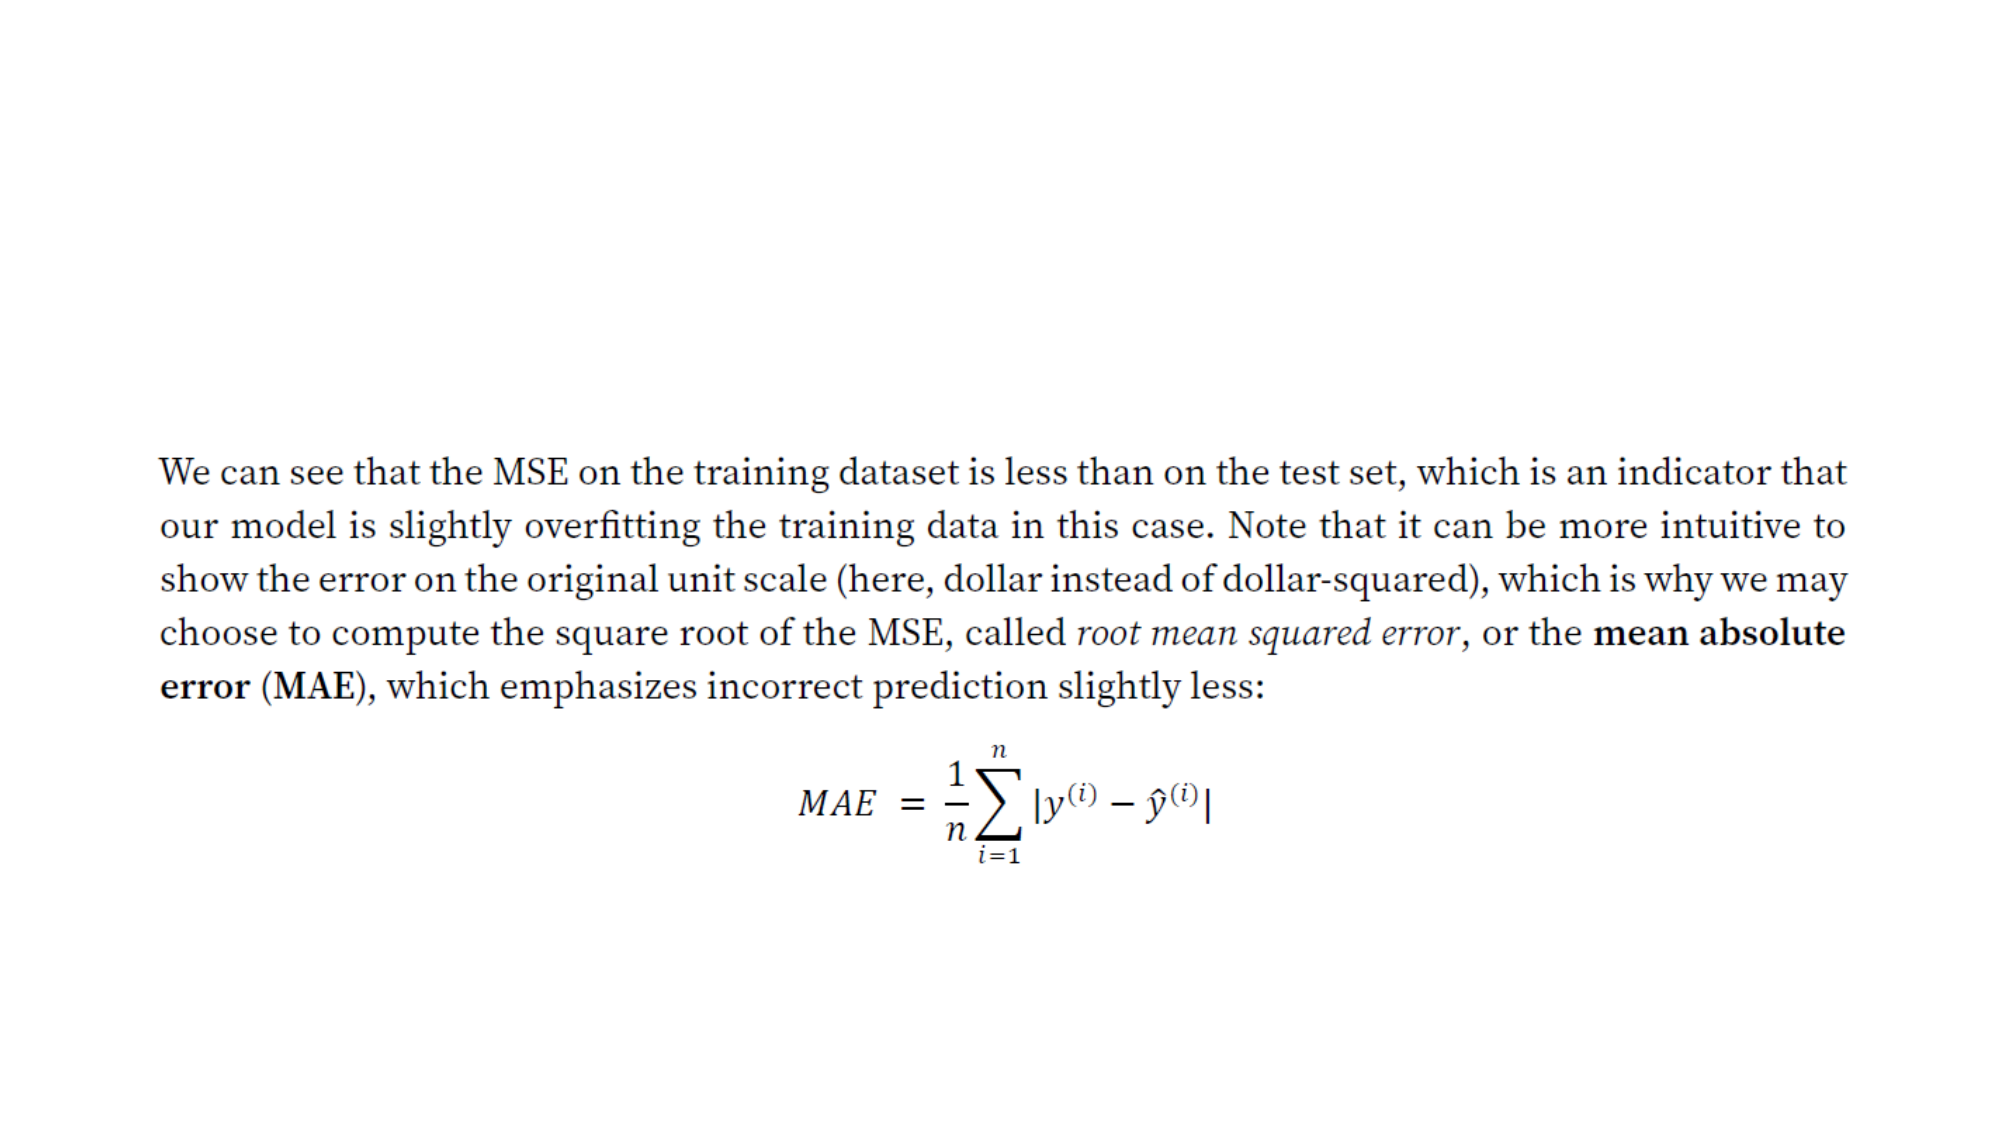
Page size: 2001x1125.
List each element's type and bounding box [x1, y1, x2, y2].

list [137, 434, 1863, 879]
